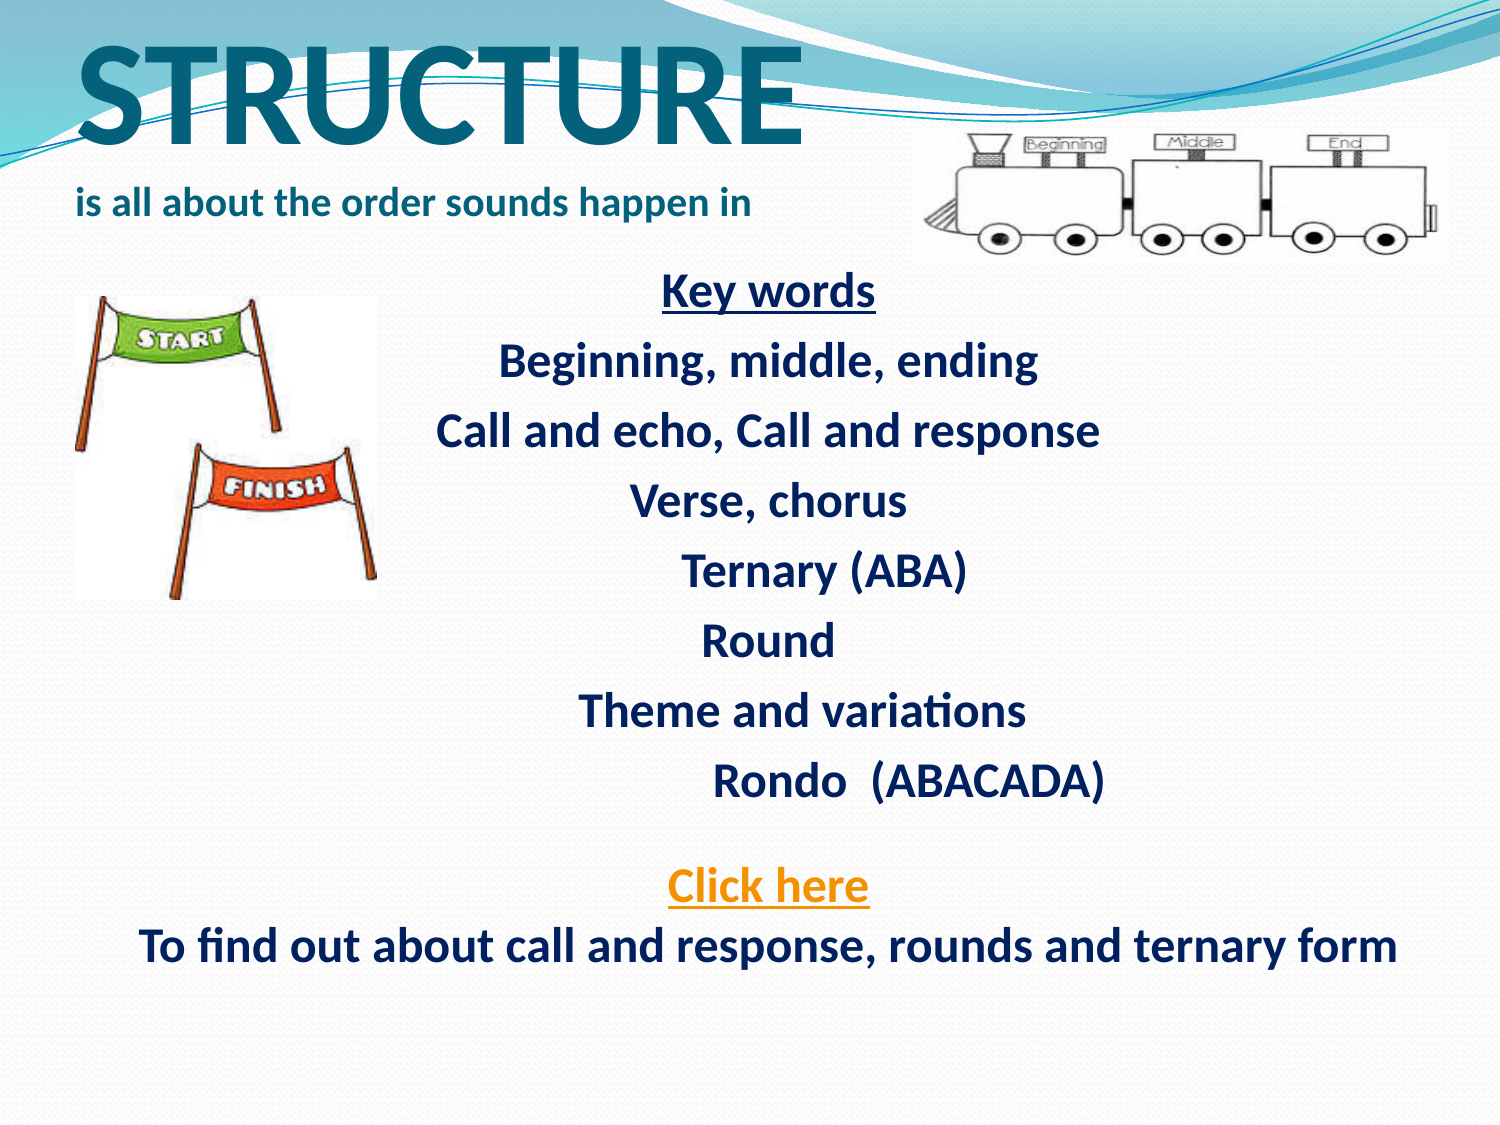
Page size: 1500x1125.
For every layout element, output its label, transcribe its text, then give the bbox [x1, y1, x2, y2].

list Key words Beginning, middle, ending Call and echo, Call and response Verse, chorus Ternary (ABA) Round Theme and variations Rondo (ABACADA) Click here To find out about call and response, rounds and ternary form [37, 249, 1500, 1125]
title STRUCTURE is all about the order sounds happen in [75, 37, 1425, 225]
picture [74, 296, 378, 601]
picture [912, 128, 1451, 263]
